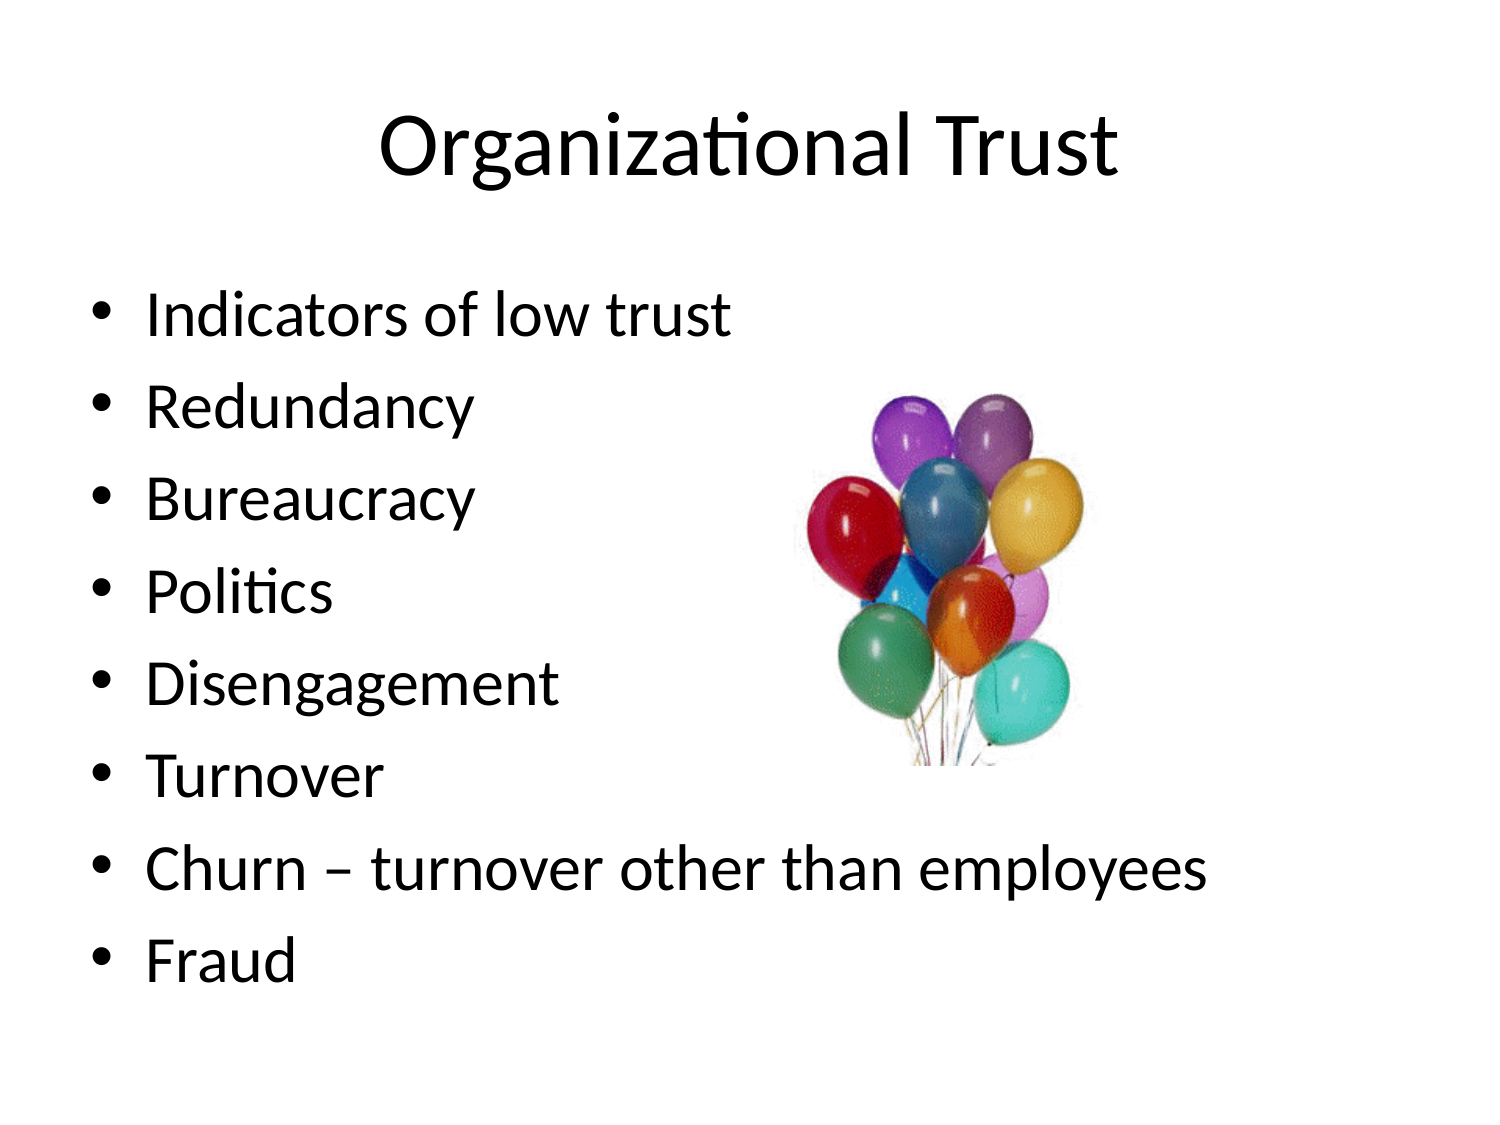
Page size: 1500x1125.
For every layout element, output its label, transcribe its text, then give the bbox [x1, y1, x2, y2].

list Indicators of low trust Redundancy Bureaucracy Politics Disengagement Turnover Churn – turnover other than employees Fraud [75, 262, 1425, 1005]
picture [749, 374, 1141, 766]
title Organizational Trust [75, 45, 1425, 233]
